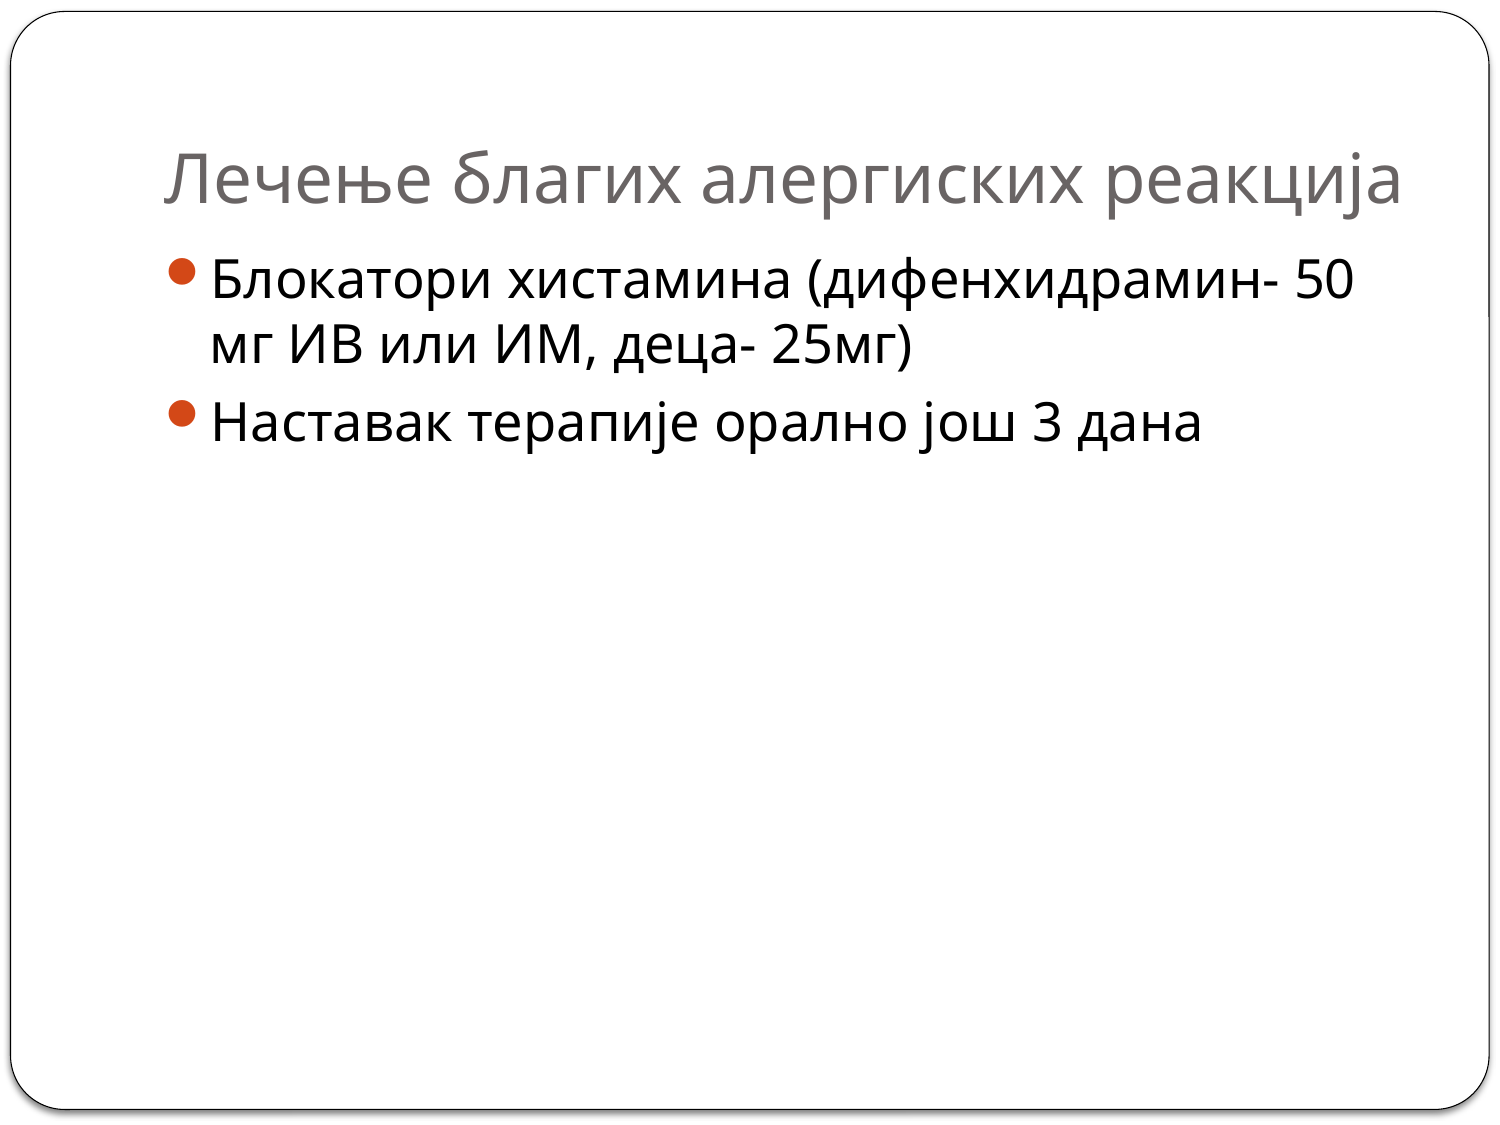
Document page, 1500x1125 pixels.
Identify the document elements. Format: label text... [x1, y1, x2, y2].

title Лечење благих алергиских реакција [150, 45, 1425, 233]
list Блокатори хистамина (дифенхидрамин- 50 мг ИВ или ИМ, деца- 25мг) Наставак терапије орално још 3 дана [150, 237, 1425, 988]
